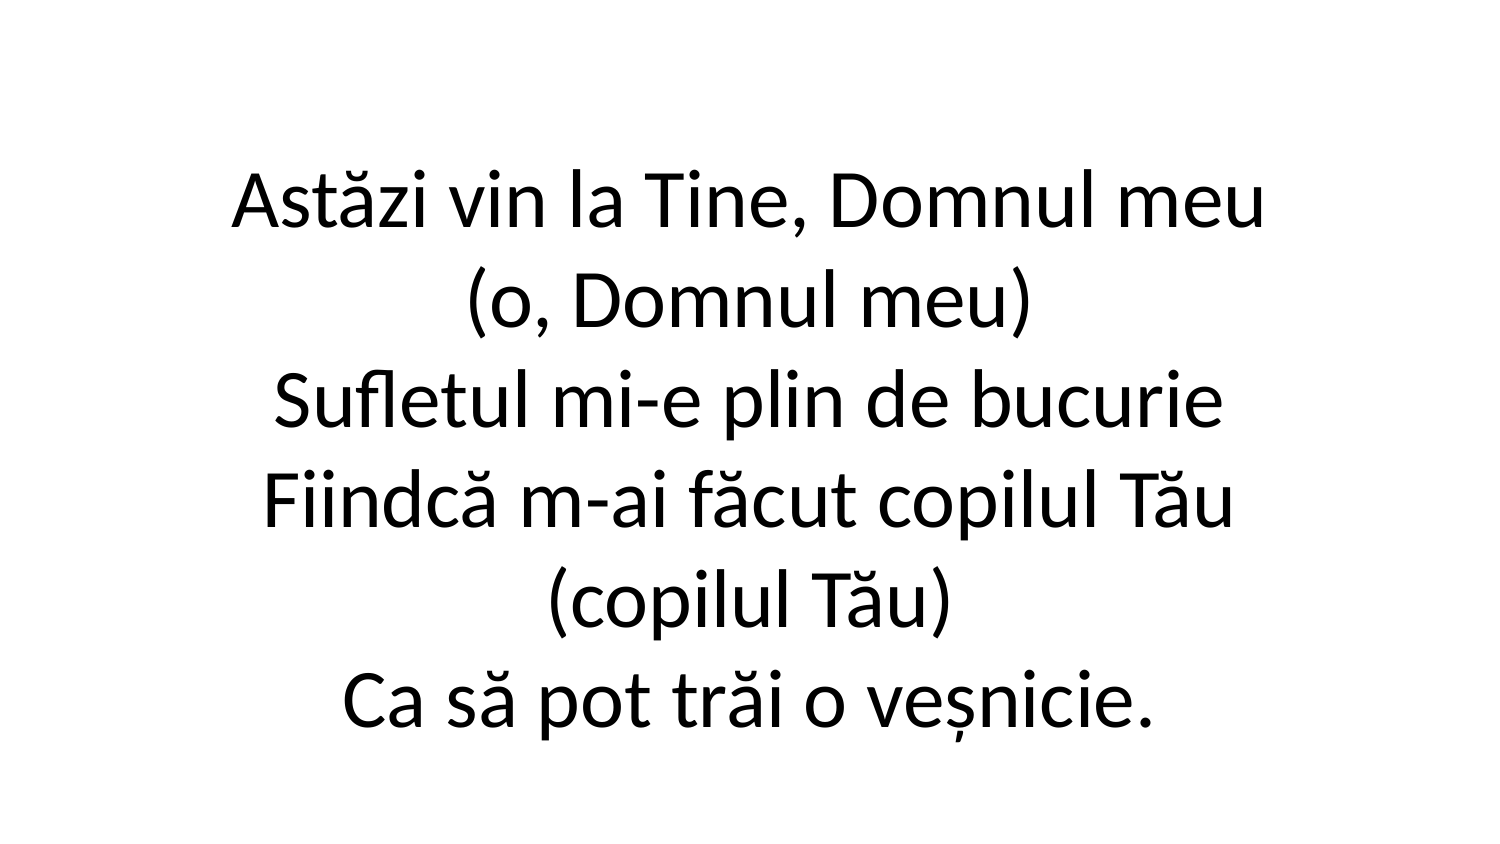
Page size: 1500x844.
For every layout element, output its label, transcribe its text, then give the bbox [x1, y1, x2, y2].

text_box Astăzi vin la Tine, Domnul meu (o, Domnul meu) Sufletul mi-e plin de bucurie Fiindcă m-ai făcut copilul Tău (copilul Tău) Ca să pot trăi o veșnicie. [216, 92, 1284, 752]
